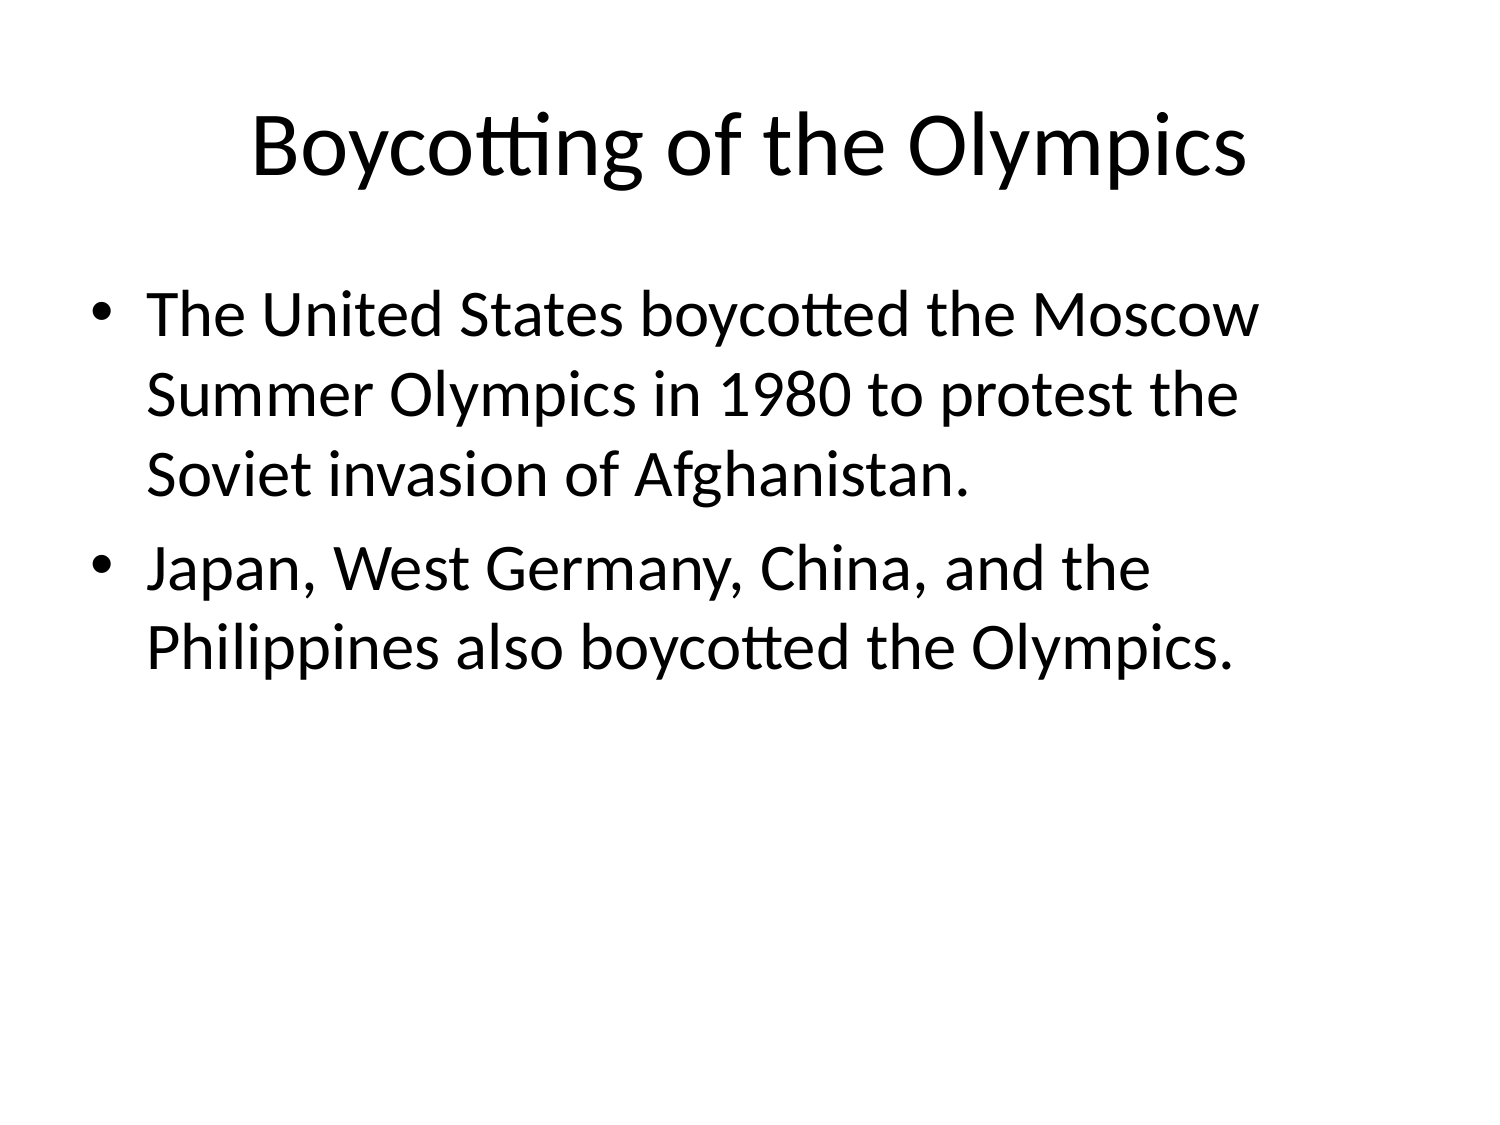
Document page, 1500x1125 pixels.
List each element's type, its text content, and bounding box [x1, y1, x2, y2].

list The United States boycotted the Moscow Summer Olympics in 1980 to protest the Soviet invasion of Afghanistan. Japan, West Germany, China, and the Philippines also boycotted the Olympics. [75, 262, 1425, 1005]
title Boycotting of the Olympics [75, 45, 1425, 233]
